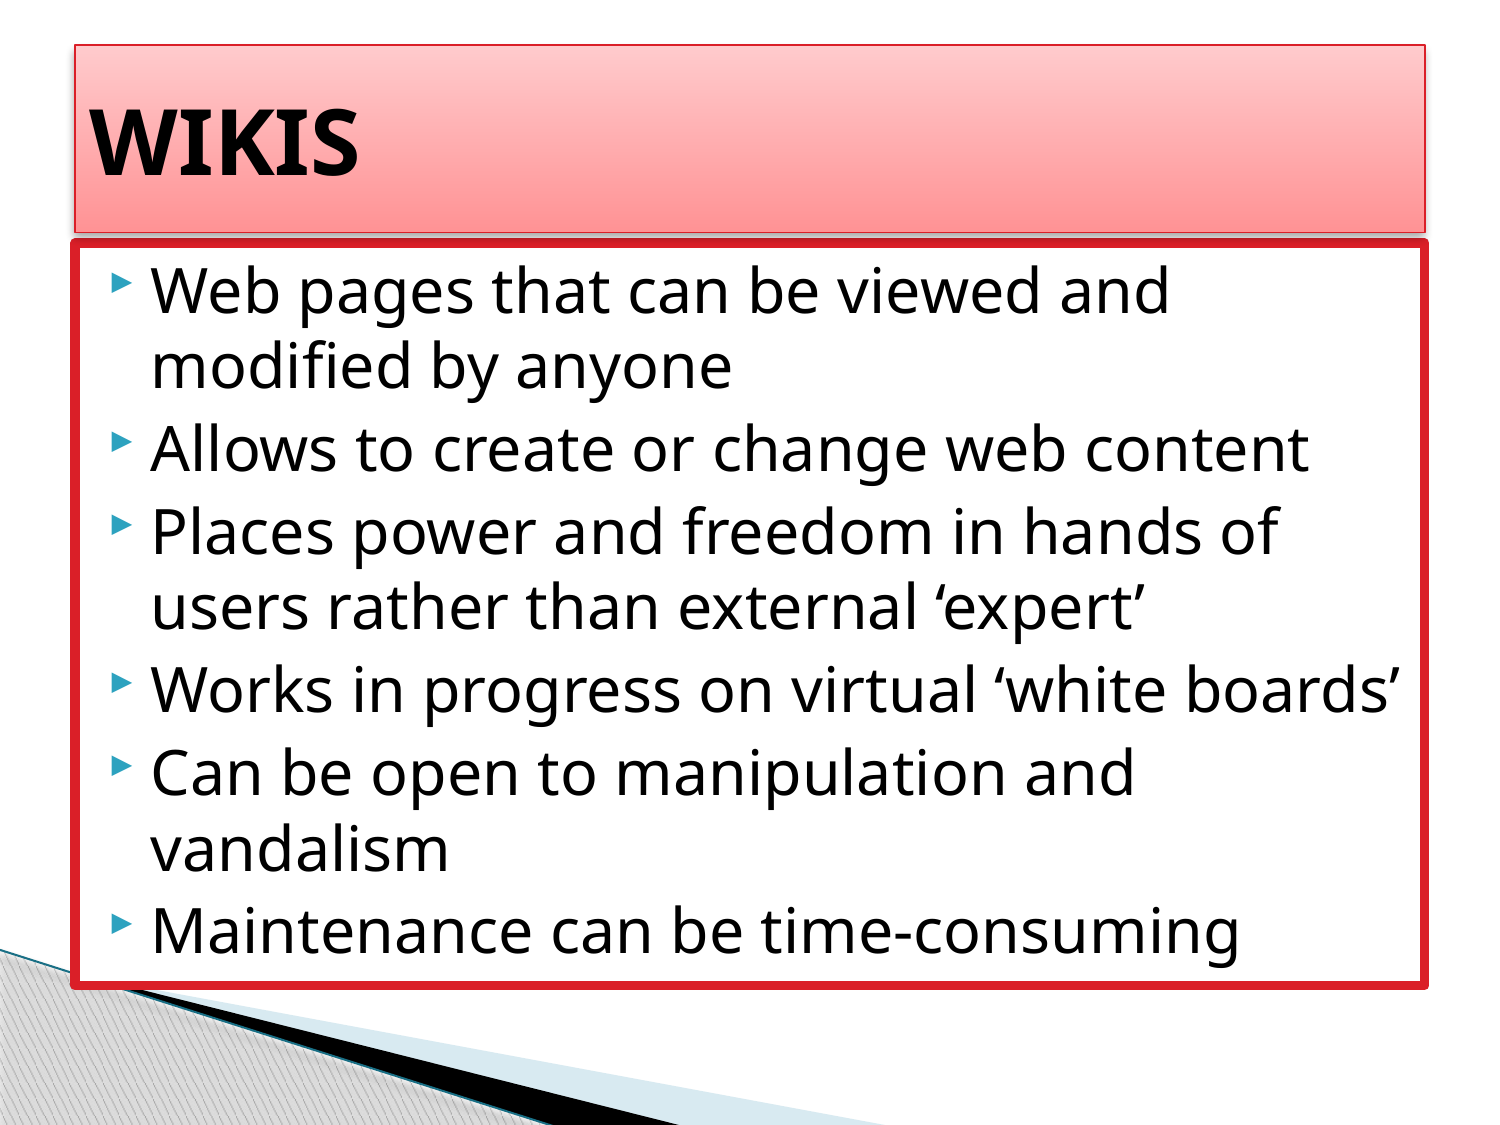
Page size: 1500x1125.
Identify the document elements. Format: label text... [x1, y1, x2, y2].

list Web pages that can be viewed and modified by anyone Allows to create or change web content Places power and freedom in hands of users rather than external ‘expert’ Works in progress on virtual ‘white boards’ Can be open to manipulation and vandalism Maintenance can be time-consuming [70, 240, 1429, 990]
title WIKIS [74, 44, 1426, 233]
